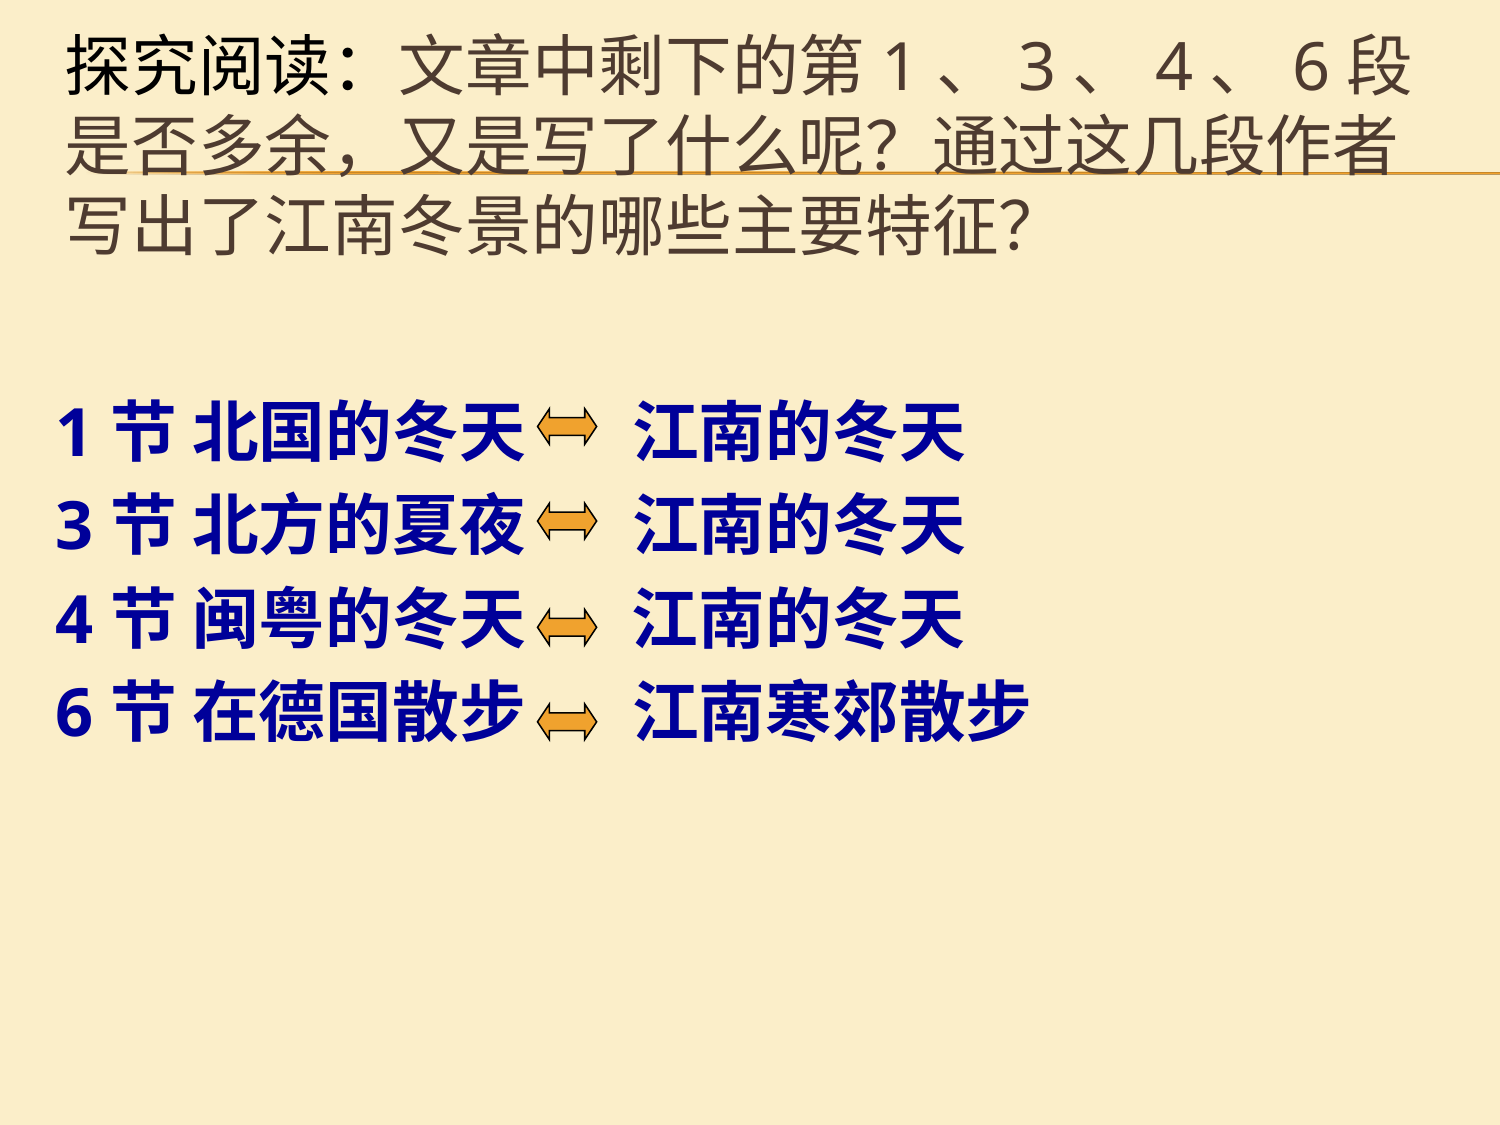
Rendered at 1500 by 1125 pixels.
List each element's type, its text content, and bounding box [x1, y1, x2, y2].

title 探究阅读：文章中剩下的第1、3、4、6段是否多余，又是写了什么呢？通过这几段作者写出了江南冬景的哪些主要特征？ [49, 74, 1476, 213]
text_box [537, 408, 597, 445]
picture [1476, 170, 1500, 176]
text_box [537, 704, 597, 740]
list 1节 北国的冬天 江南的冬天 3节 北方的夏夜 江南的冬天 4节 闽粤的冬天 江南的冬天 6节 在德国散步 江南寒郊散步 [40, 382, 1467, 1125]
text_box [537, 503, 597, 539]
text_box [537, 609, 597, 646]
